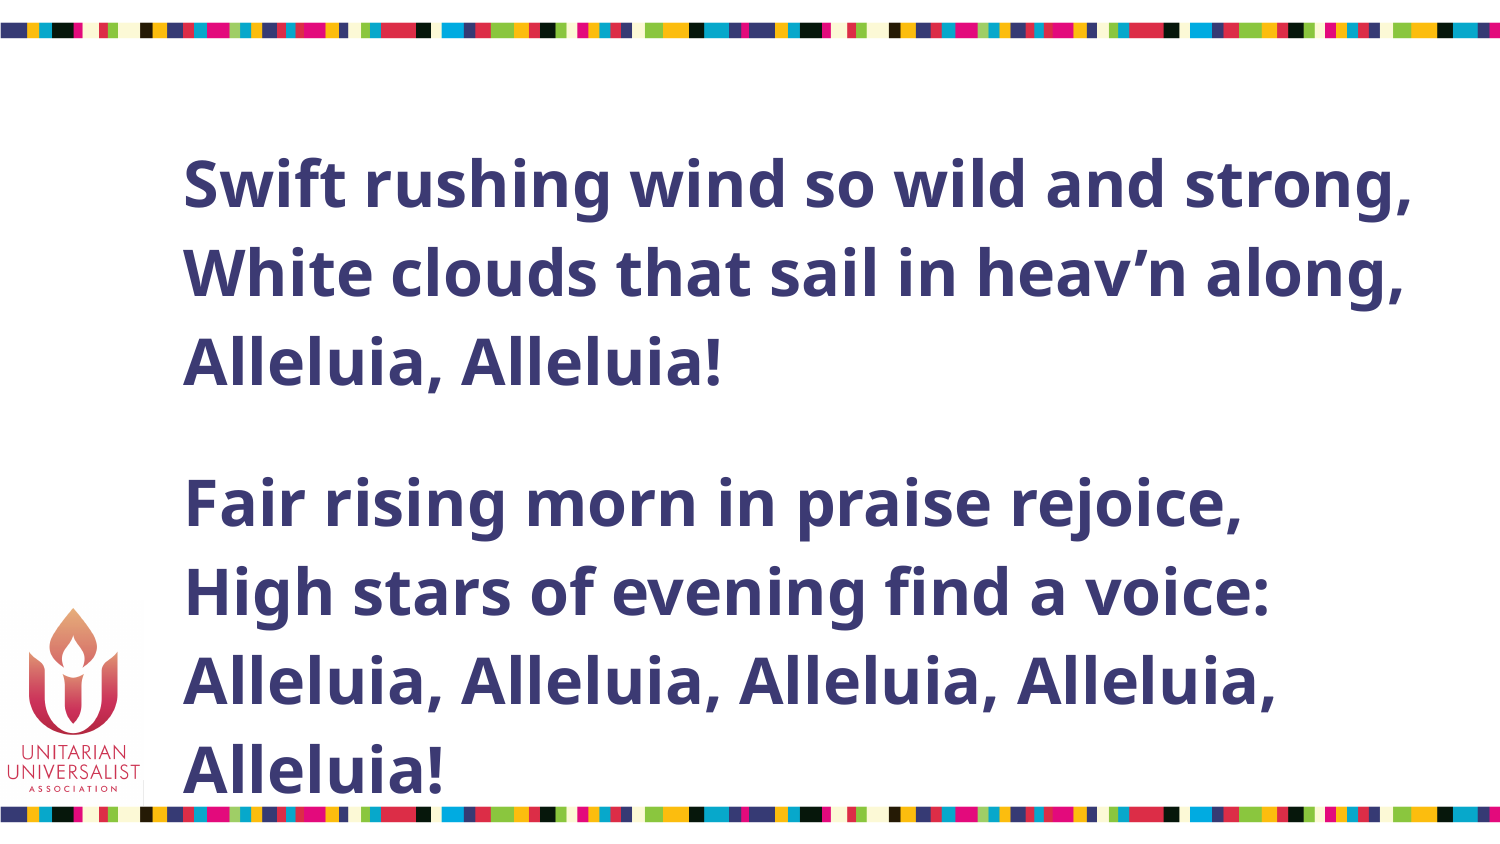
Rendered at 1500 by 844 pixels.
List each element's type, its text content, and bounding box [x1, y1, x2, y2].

picture [0, 22, 1500, 40]
text_box Swift rushing wind so wild and strong, White clouds that sail in heav’n along, Alleluia, Alleluia! Fair rising morn in praise rejoice, High stars of evening find a voice: Alleluia, Alleluia, Alleluia, Alleluia, Alleluia! [168, 116, 1500, 806]
picture [0, 600, 1500, 824]
